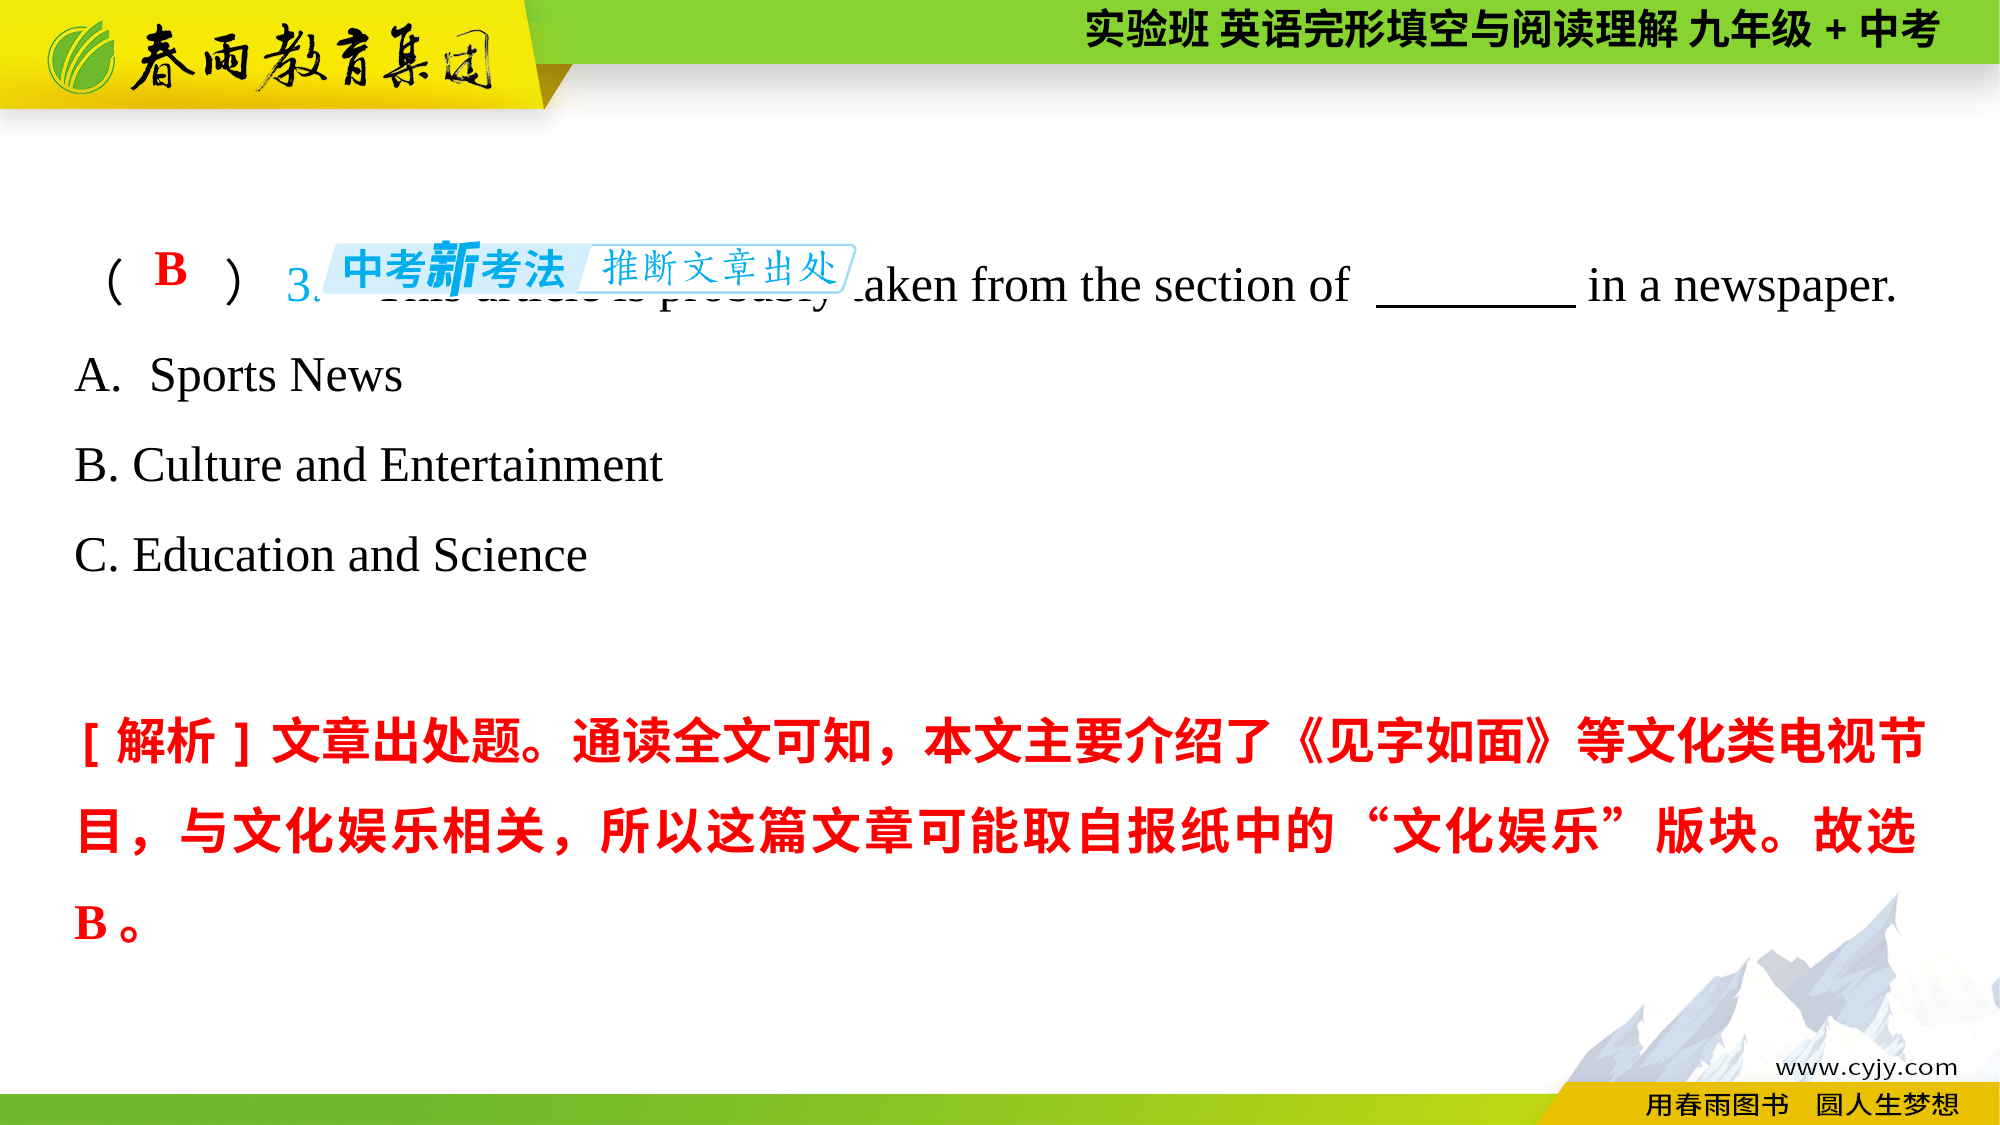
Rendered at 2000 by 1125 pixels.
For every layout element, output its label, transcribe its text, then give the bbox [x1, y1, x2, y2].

list （ ）3. This article is probably taken from the section of in a newspaper. Sports News B. Culture and Entertainment C. Education and Science [59, 213, 1944, 684]
text_box B [139, 228, 203, 304]
picture [0, 0, 2000, 1125]
text_box [解析]文章出处题。通读全文可知，本文主要介绍了《见字如面》等文化类电视节目，与文化娱乐相关，所以这篇文章可能取自报纸中的“文化娱乐”版块。故选B。 [59, 684, 1944, 958]
